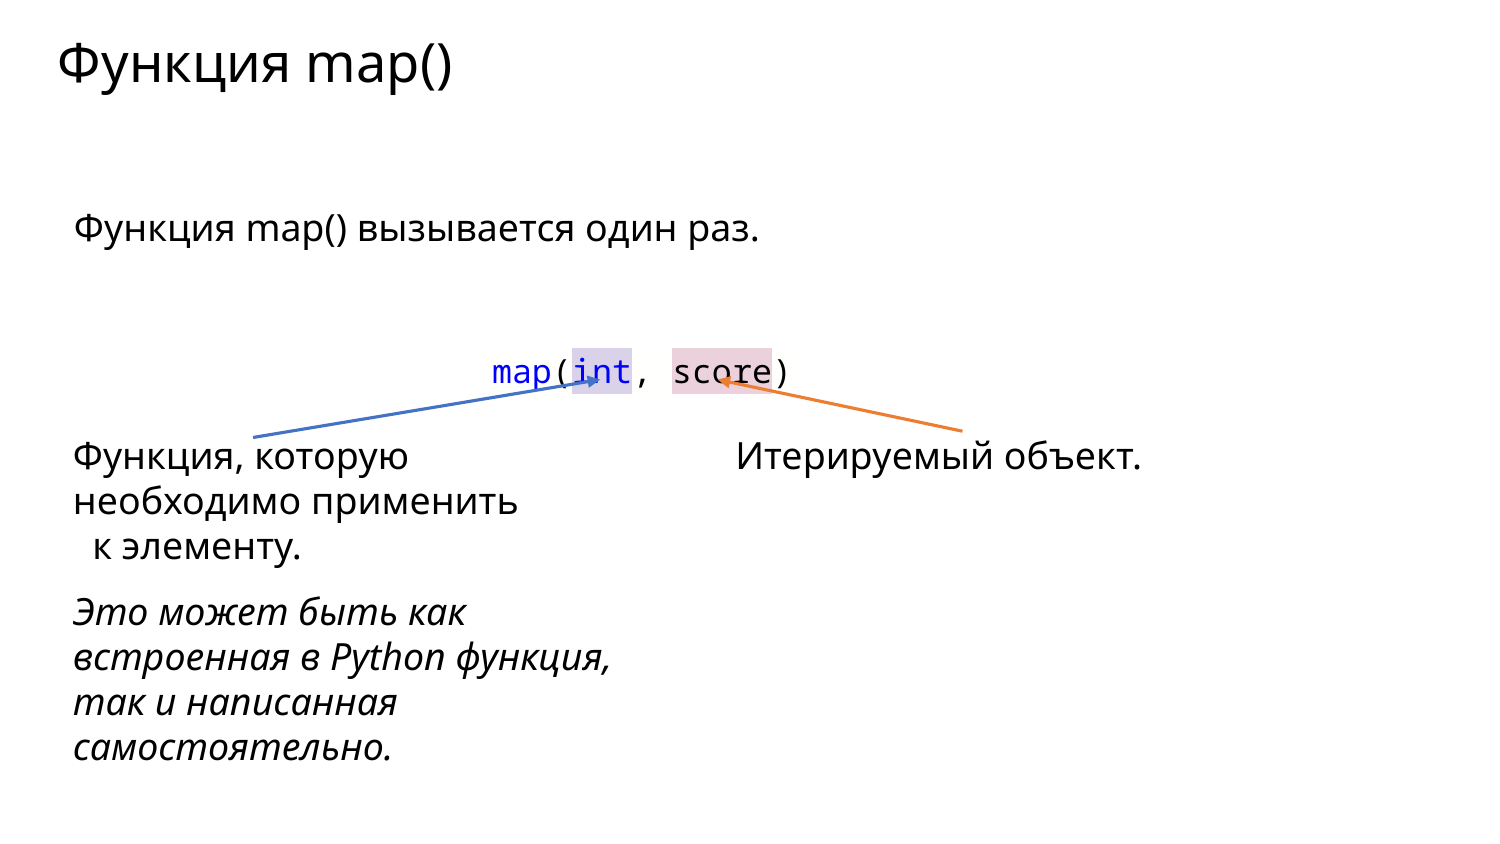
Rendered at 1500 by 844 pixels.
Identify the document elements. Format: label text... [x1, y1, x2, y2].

text_box Итерируемый объект. [720, 417, 1252, 493]
text_box Функция map() [57, 28, 1217, 112]
text_box Функция map() вызывается один раз. map(int, score) [58, 188, 1226, 406]
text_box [253, 379, 601, 438]
text_box Функция, которую необходимо применить к элементу. Это может быть как встроенная в Python функция, так и написанная самостоятельно. [57, 417, 642, 784]
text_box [717, 379, 963, 432]
